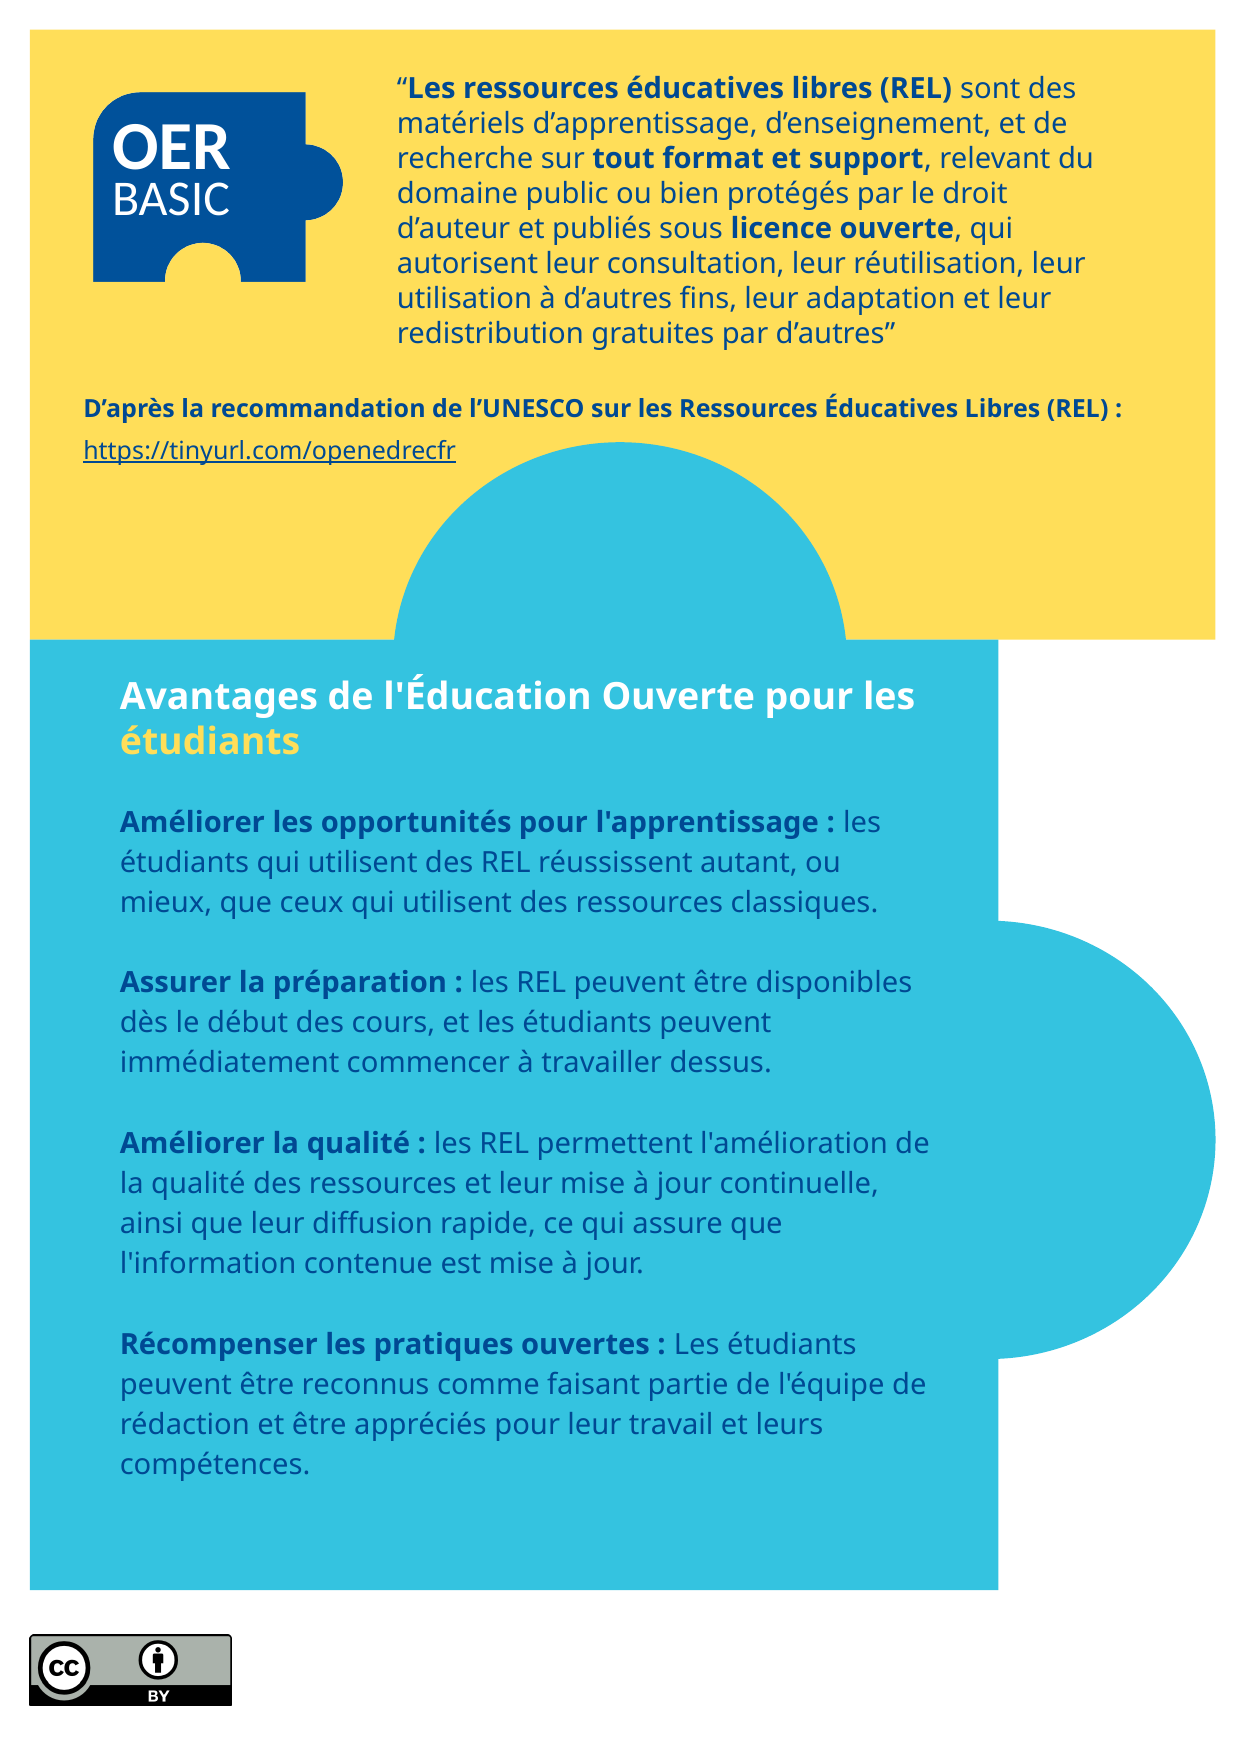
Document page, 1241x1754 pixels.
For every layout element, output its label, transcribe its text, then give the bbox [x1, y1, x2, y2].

text_box Avantages de l'Éducation Ouverte pour les étudiants Améliorer les opportunités pour l'apprentissage : les étudiants qui utilisent des REL réussissent autant, ou mieux, que ceux qui utilisent des ressources classiques. Assurer la préparation : les REL peuvent être disponibles dès le début des cours, et les étudiants peuvent immédiatement commencer à travailler dessus. Améliorer la qualité : les REL permettent l'amélioration de la qualité des ressources et leur mise à jour continuelle, ainsi que leur diffusion rapide, ce qui assure que l'information contenue est mise à jour. Récompenser les pratiques ouvertes : Les étudiants peuvent être reconnus comme faisant partie de l'équipe de rédaction et être appréciés pour leur travail et leurs compétences. [104, 656, 949, 1496]
text_box [393, 478, 847, 656]
picture [93, 92, 343, 282]
text_box [949, 920, 1216, 1360]
text_box D’après la recommandation de l’UNESCO sur les Ressources Éducatives Libres (REL) : https://tinyurl.com/openedrecfr [68, 390, 1241, 478]
text_box [29, 29, 1216, 639]
text_box [746, 478, 1216, 640]
picture [29, 1634, 233, 1706]
text_box “Les ressources éducatives libres (REL) sont des matériels d’apprentissage, d’enseignement, et de recherche sur tout format et support, relevant du domaine public ou bien protégés par le droit d’auteur et publiés sous licence ouverte, qui autorisent leur consultation, leur réutilisation, leur utilisation à d’autres fins, leur adaptation et leur redistribution gratuites par d’autres” [381, 54, 1142, 365]
text_box [29, 639, 999, 1591]
